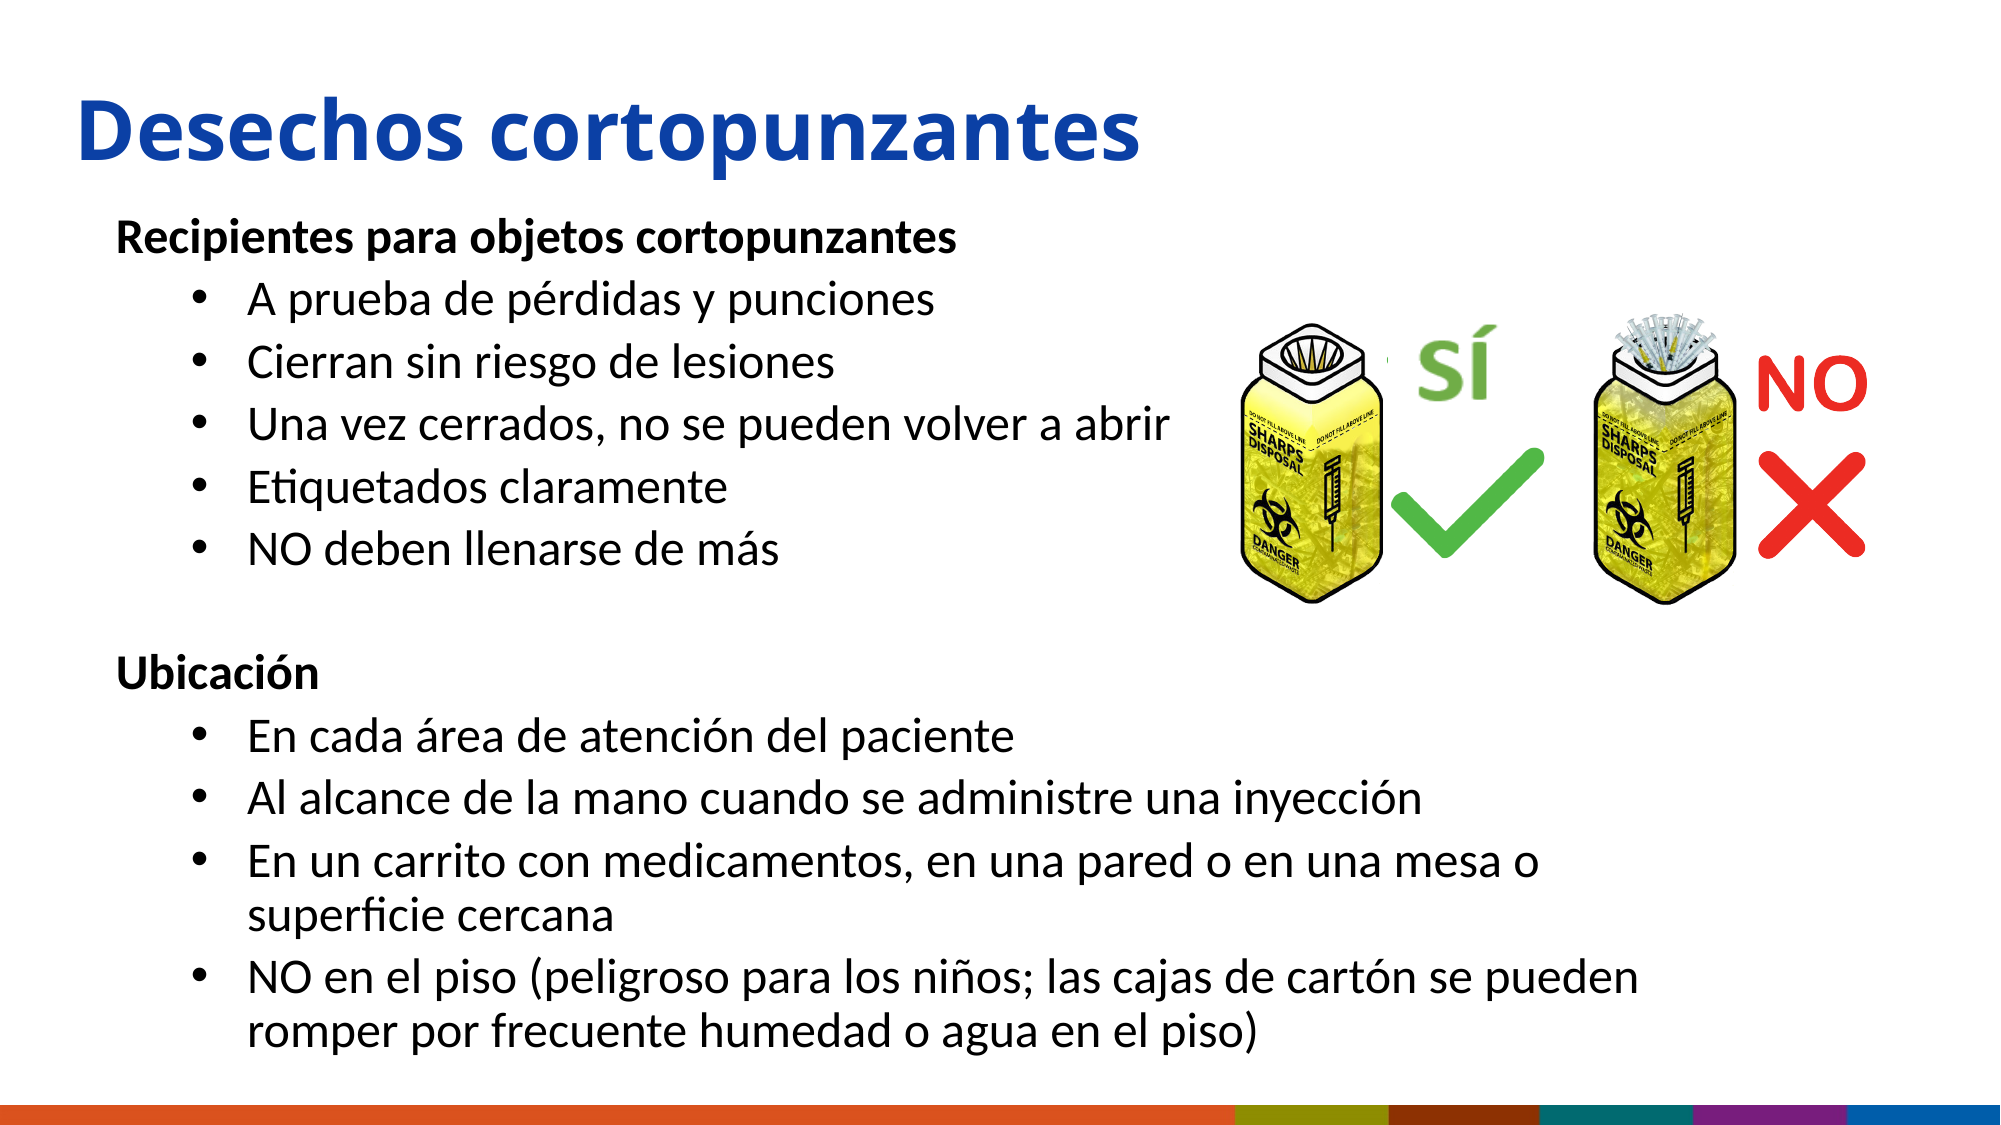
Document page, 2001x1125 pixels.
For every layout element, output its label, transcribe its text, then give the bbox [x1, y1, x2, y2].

picture [1210, 309, 1551, 625]
title Desechos cortopunzantes [60, 35, 1861, 185]
text_box Recipientes para objetos cortopunzantes A prueba de pérdidas y punciones Cierran sin riesgo de lesiones Una vez cerrados, no se pueden volver a abrir Etiquetados claramente NO deben llenarse de más Ubicación En cada área de atención del paciente Al alcance de la mano cuando se administre una inyección En un carrito con medicamentos, en una pared o en una mesa o superficie cercana NO en el piso (peligroso para los niños; las cajas de cartón se pueden romper por frecuente humedad o agua en el piso) [82, 202, 1750, 1066]
picture [1562, 313, 1903, 625]
picture [0, 1105, 2000, 1125]
